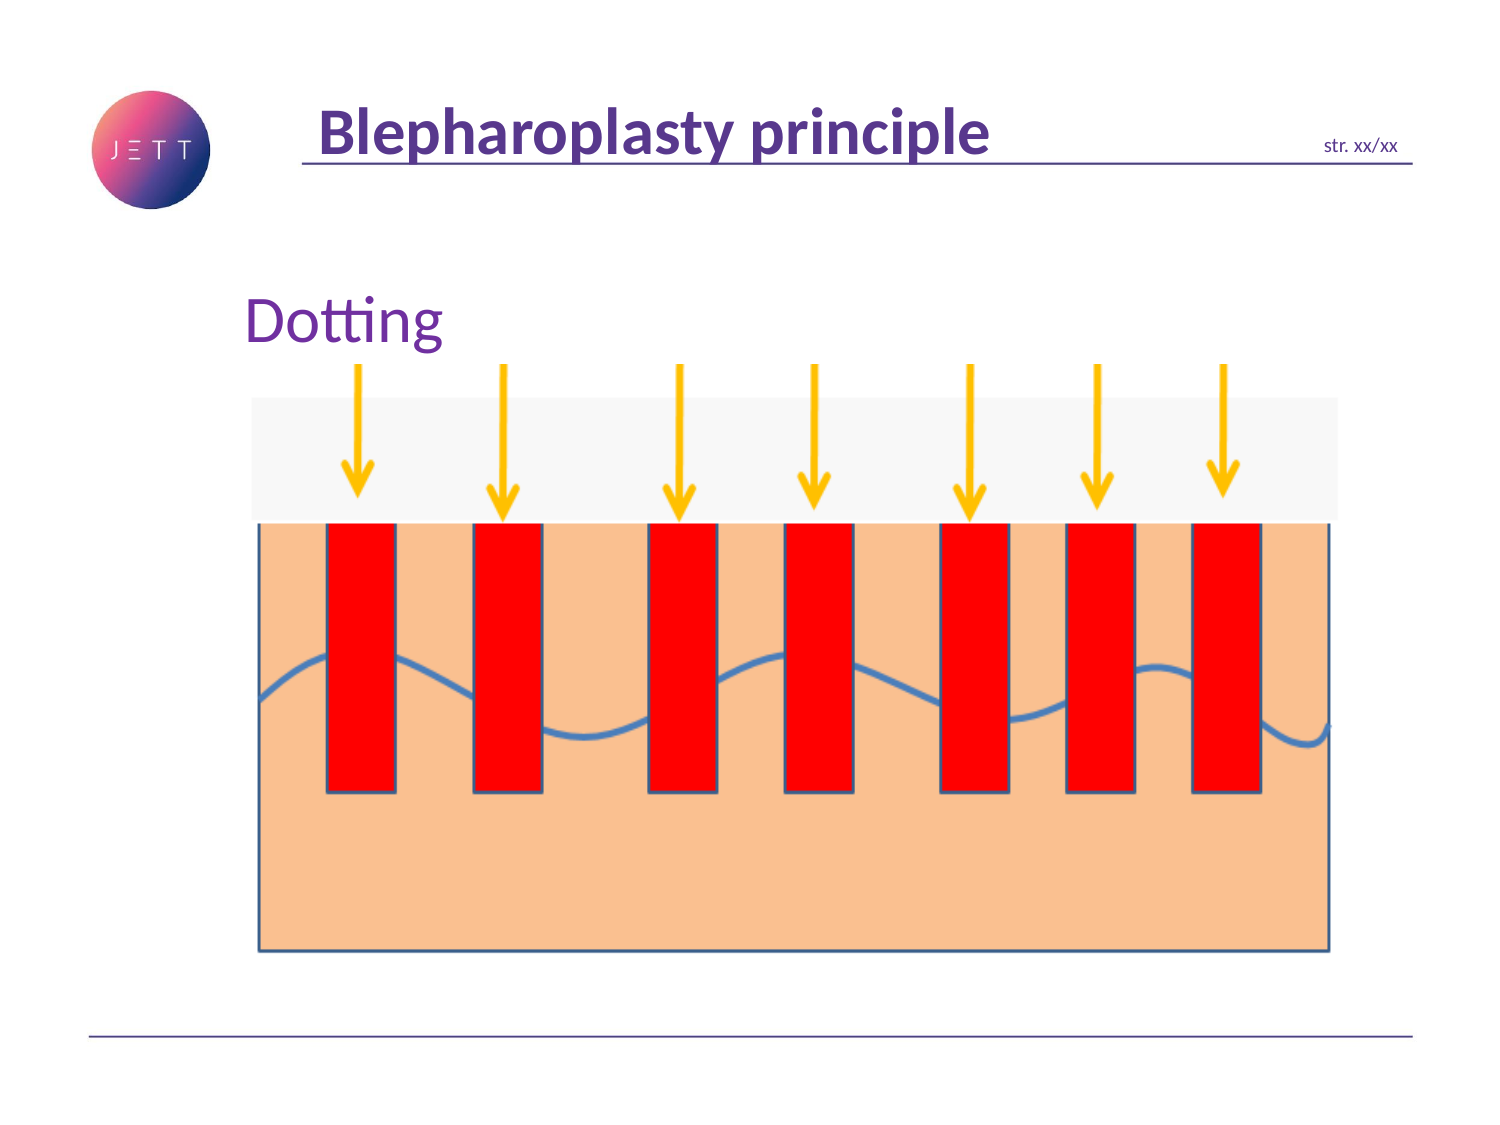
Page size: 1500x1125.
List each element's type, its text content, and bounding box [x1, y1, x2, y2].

text_box str. xx/xx [1304, 127, 1413, 160]
picture [0, 0, 1500, 1125]
text_box Dotting [229, 268, 1305, 363]
text_box Blepharoplasty principle [303, 95, 1373, 160]
